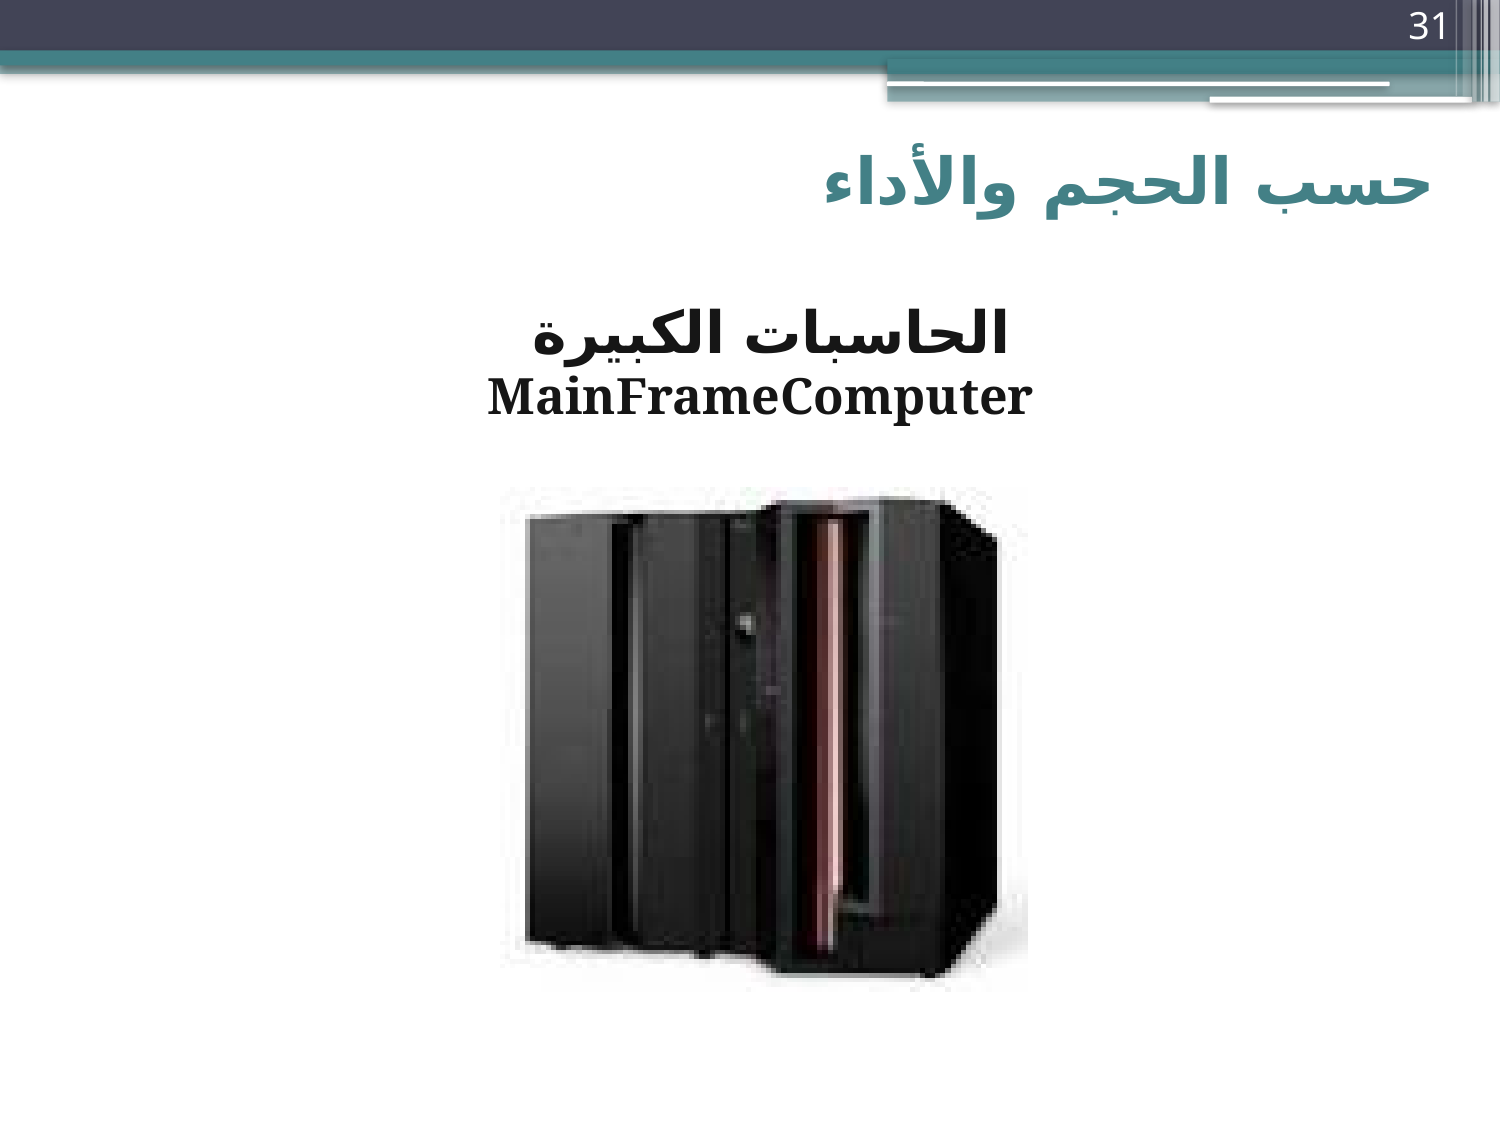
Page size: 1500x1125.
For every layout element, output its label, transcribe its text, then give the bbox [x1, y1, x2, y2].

slide_number 31 [1341, 0, 1466, 61]
text_box الحاسبات الكبيرة MainFrameComputer [472, 287, 1049, 433]
text_box حسب الحجم والأداء [99, 37, 1450, 225]
picture [499, 487, 1028, 993]
